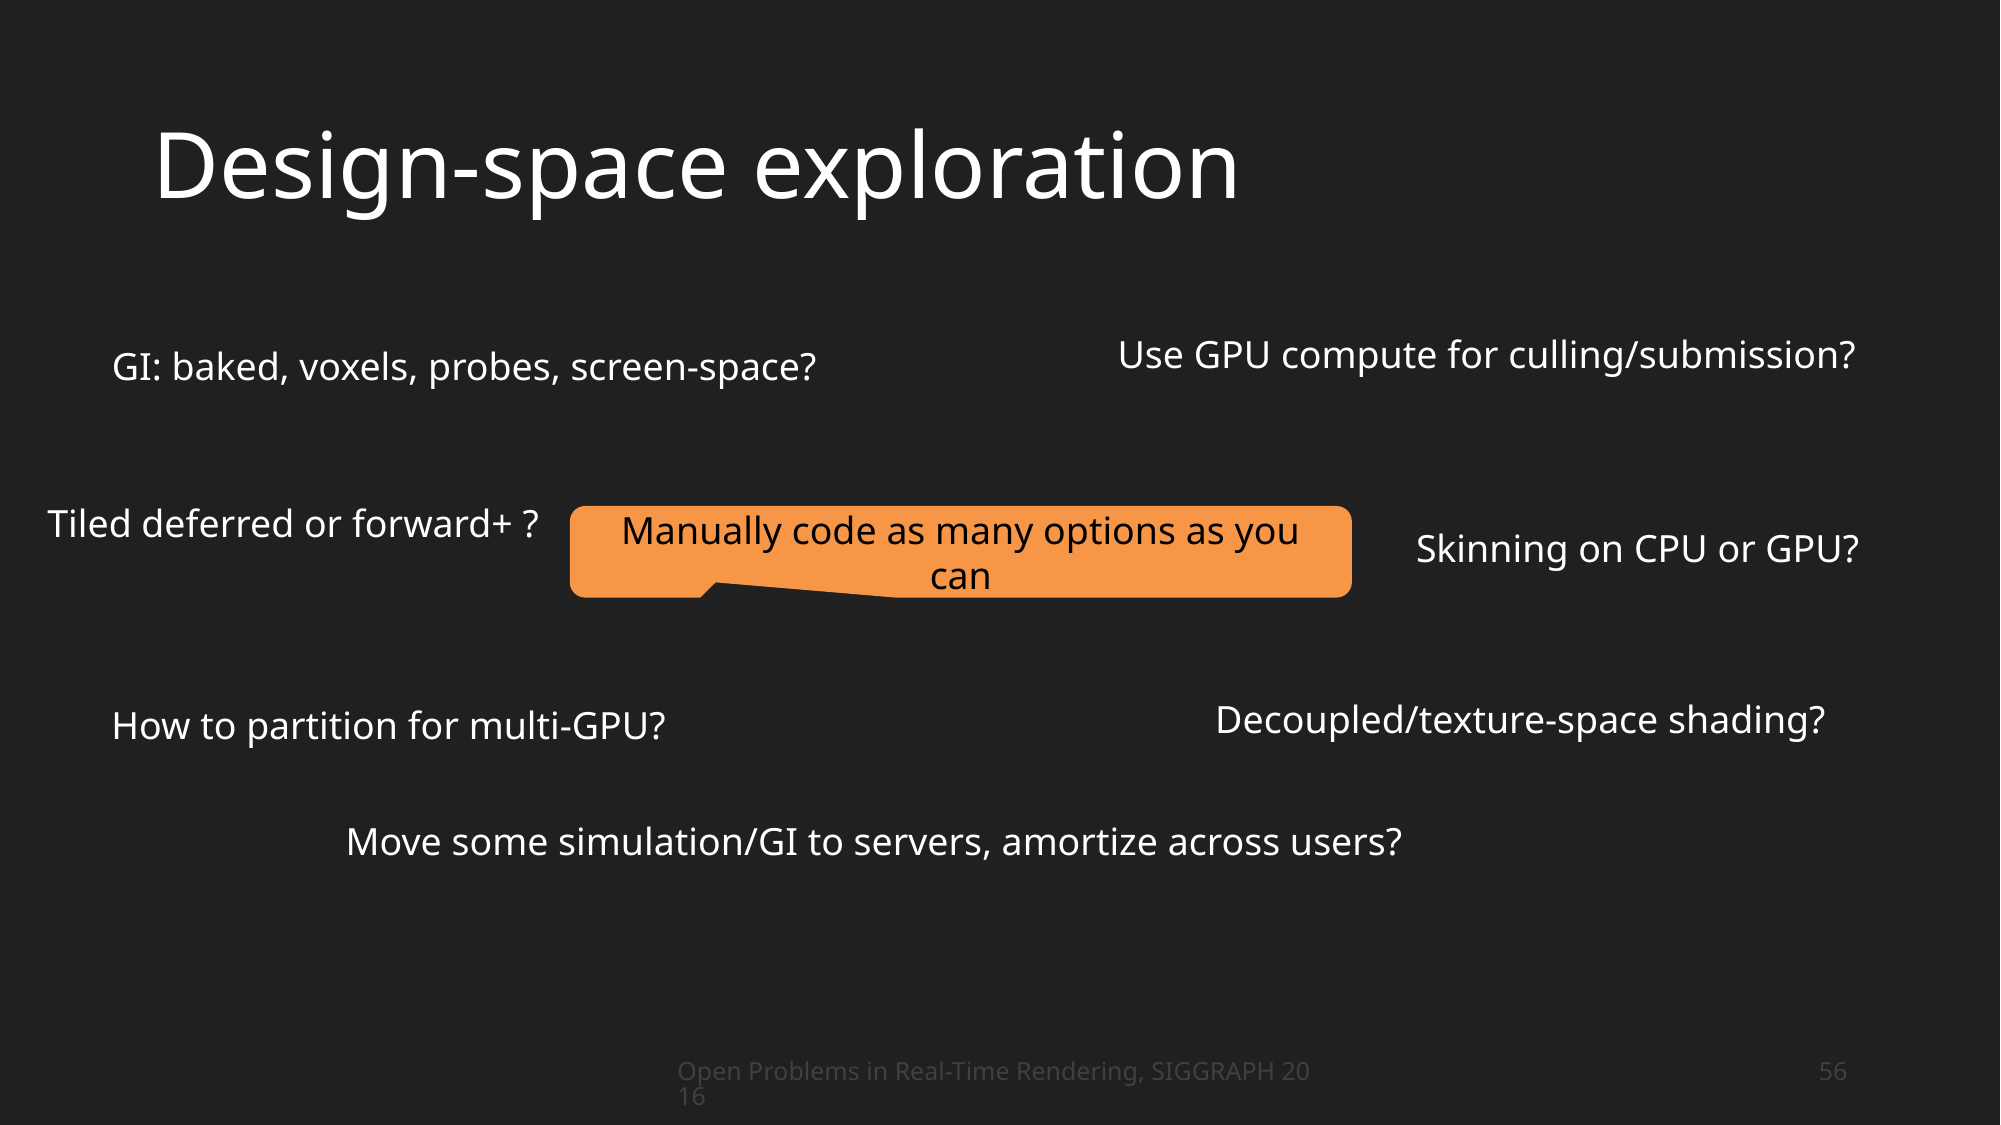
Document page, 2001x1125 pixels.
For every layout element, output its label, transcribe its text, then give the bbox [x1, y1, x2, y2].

slide_number 56 [1412, 1042, 1863, 1103]
text_box Move some simulation/GI to servers, amortize across users? [330, 810, 1418, 871]
title Design-space exploration [137, 59, 1863, 278]
text_box Use GPU compute for culling/submission? [1102, 323, 1872, 384]
text_box Decoupled/texture-space shading? [1200, 688, 1841, 749]
text_box Tiled deferred or forward+ ? [32, 492, 555, 553]
text_box How to partition for multi-GPU? [96, 694, 681, 755]
text_box GI: baked, voxels, probes, screen-space? [97, 335, 832, 396]
text_box Skinning on CPU or GPU? [1401, 517, 1875, 578]
text_box Manually code as many options as you can [568, 504, 1353, 599]
footer Open Problems in Real-Time Rendering, SIGGRAPH 2016 [662, 1042, 1338, 1103]
